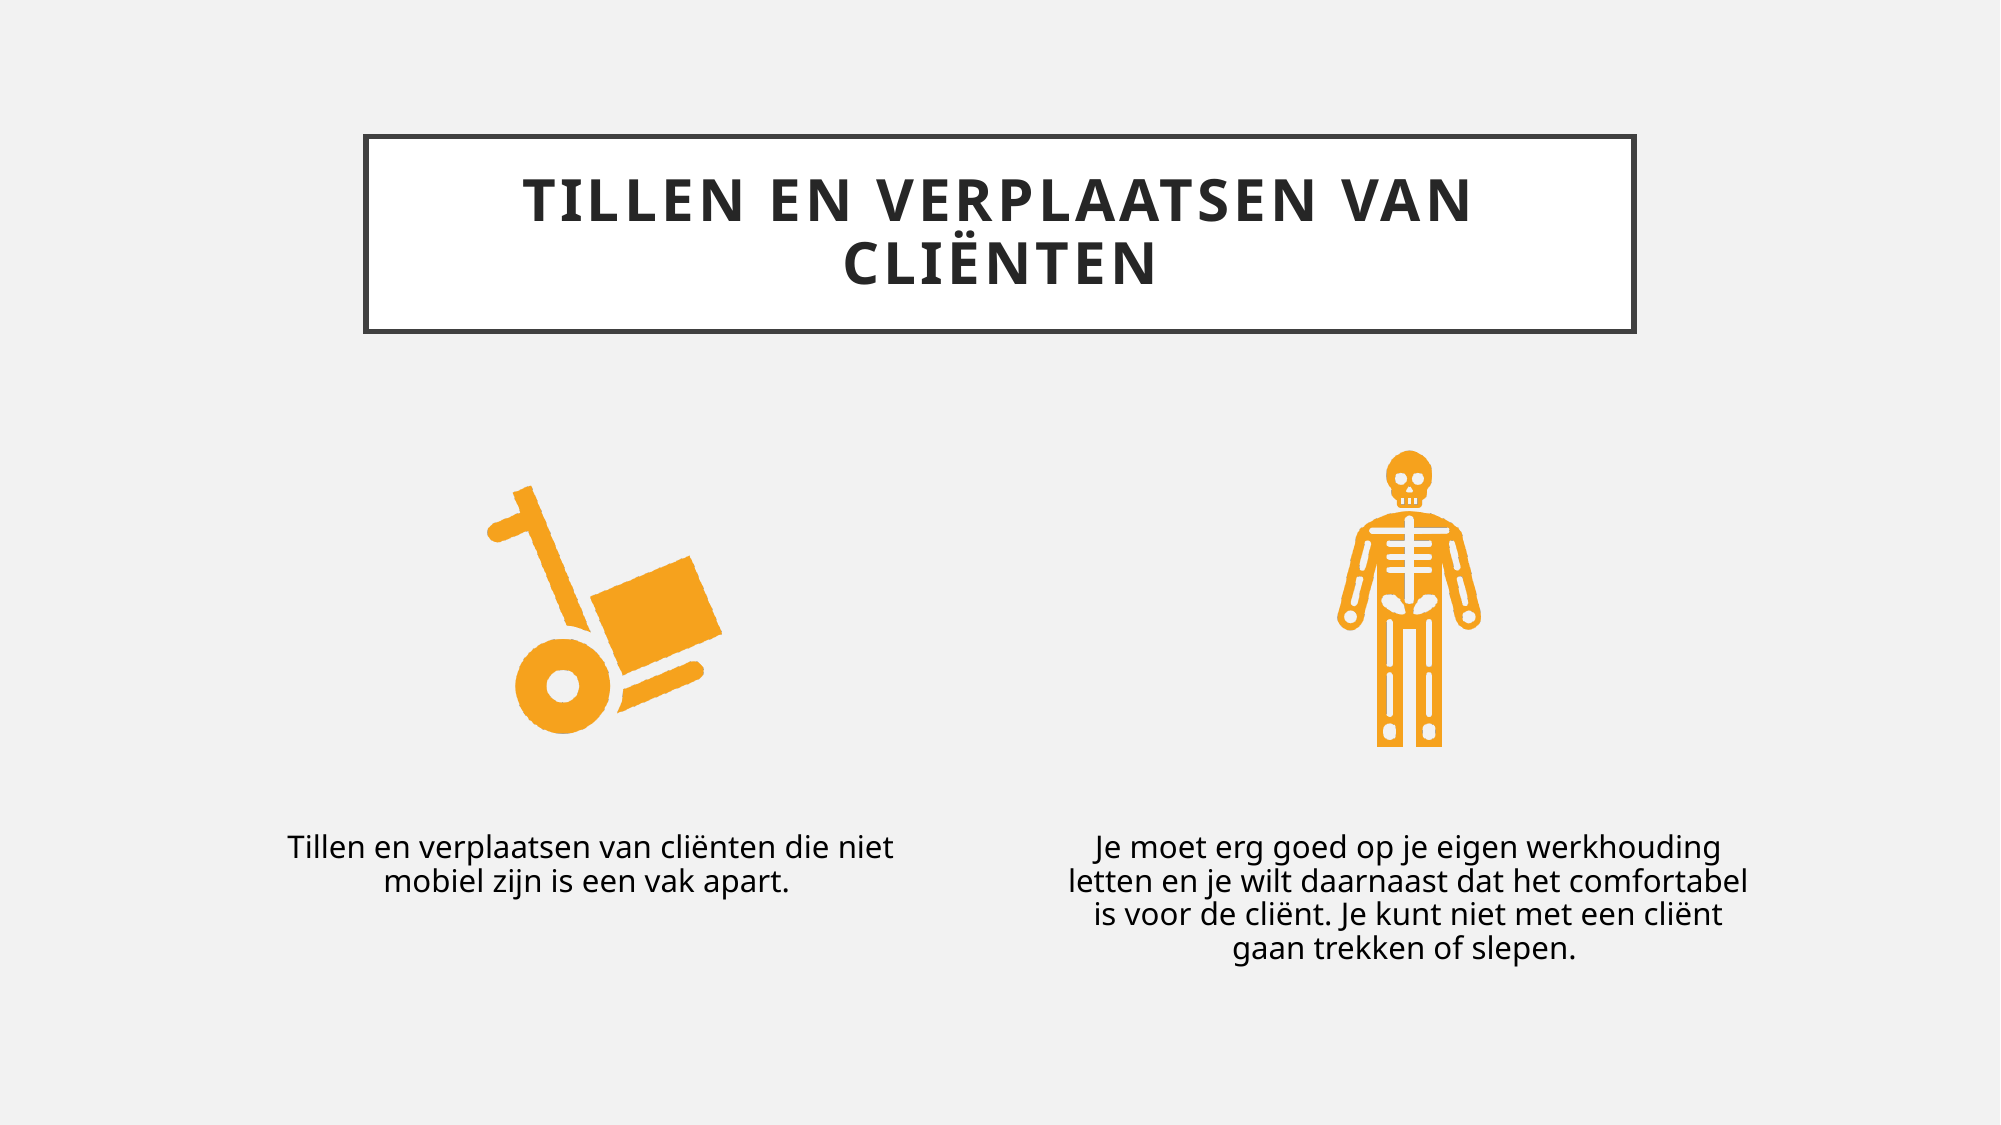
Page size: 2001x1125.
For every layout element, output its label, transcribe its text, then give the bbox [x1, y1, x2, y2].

title Tillen en verplaatsen van cliënten [363, 134, 1637, 334]
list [158, 441, 1842, 951]
